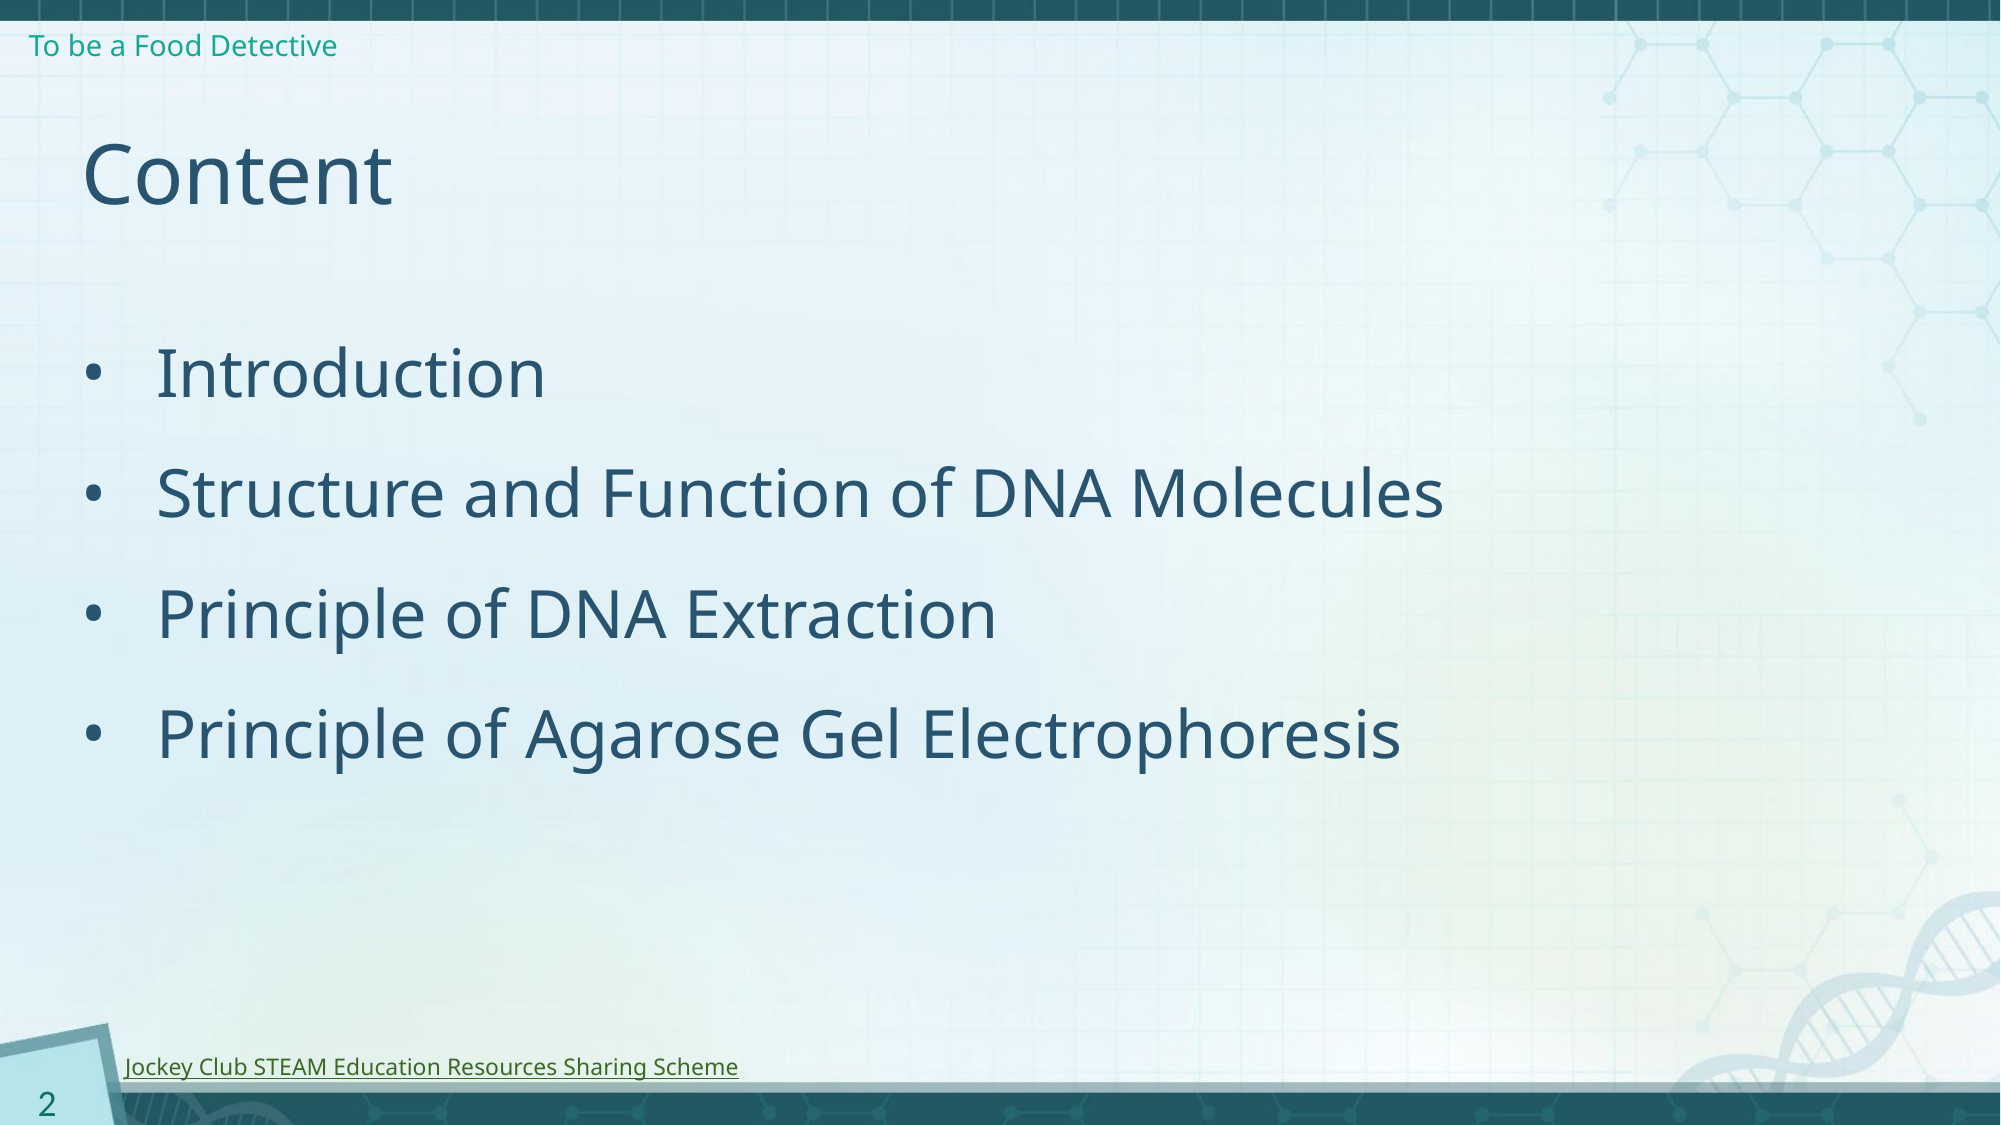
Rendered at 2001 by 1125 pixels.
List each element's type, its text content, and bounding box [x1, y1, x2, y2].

title Content [61, 63, 1571, 279]
list Introduction Structure and Function of DNA Molecules Principle of DNA Extraction Principle of Agarose Gel Electrophoresis [61, 281, 1862, 1040]
slide_number 2 [0, 1071, 96, 1125]
picture [0, 0, 2001, 1125]
